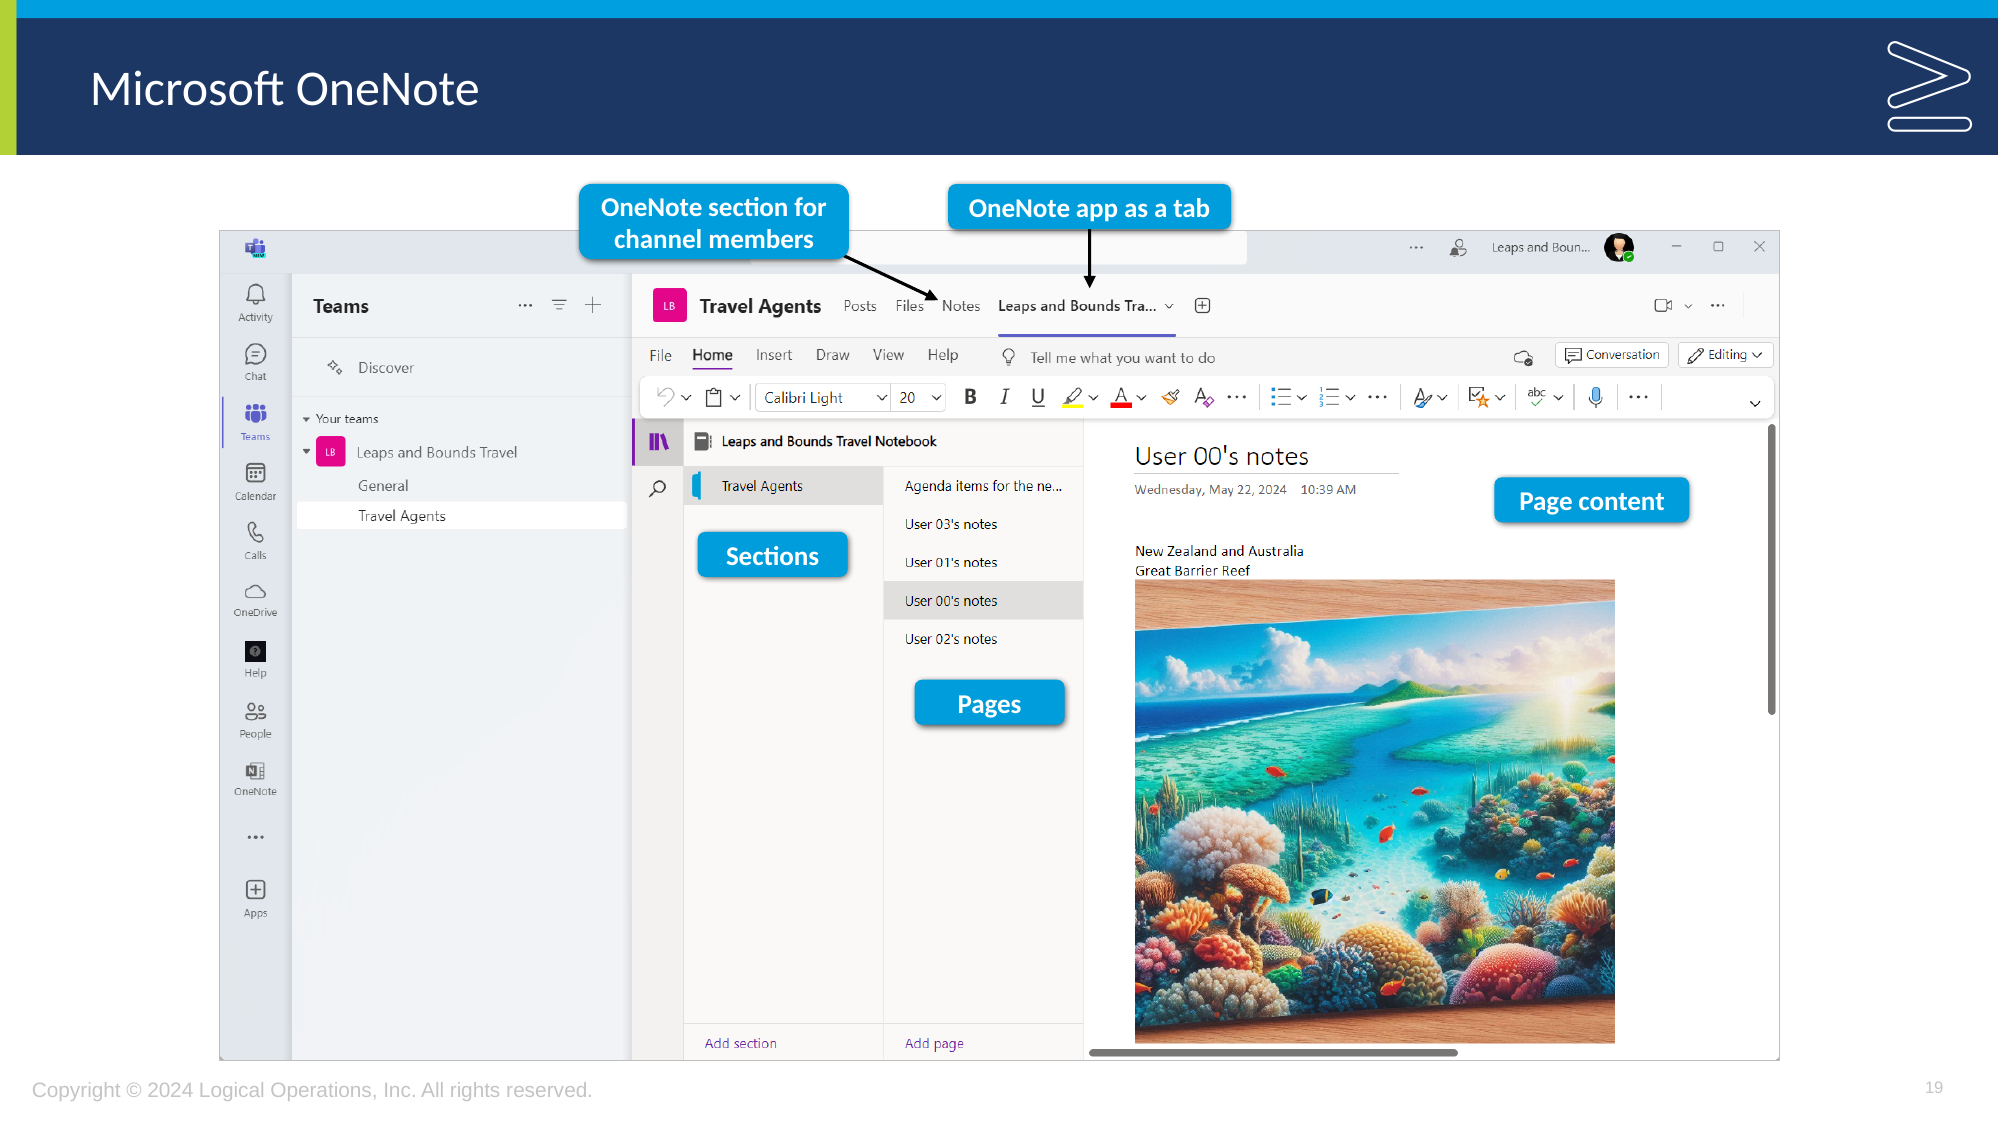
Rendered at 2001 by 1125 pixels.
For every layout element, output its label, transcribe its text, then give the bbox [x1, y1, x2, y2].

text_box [219, 183, 1781, 1061]
slide_number 19 [1491, 1057, 1959, 1118]
title Microsoft OneNote [74, 16, 1850, 155]
picture [0, 0, 74, 155]
picture [1850, 19, 1998, 155]
